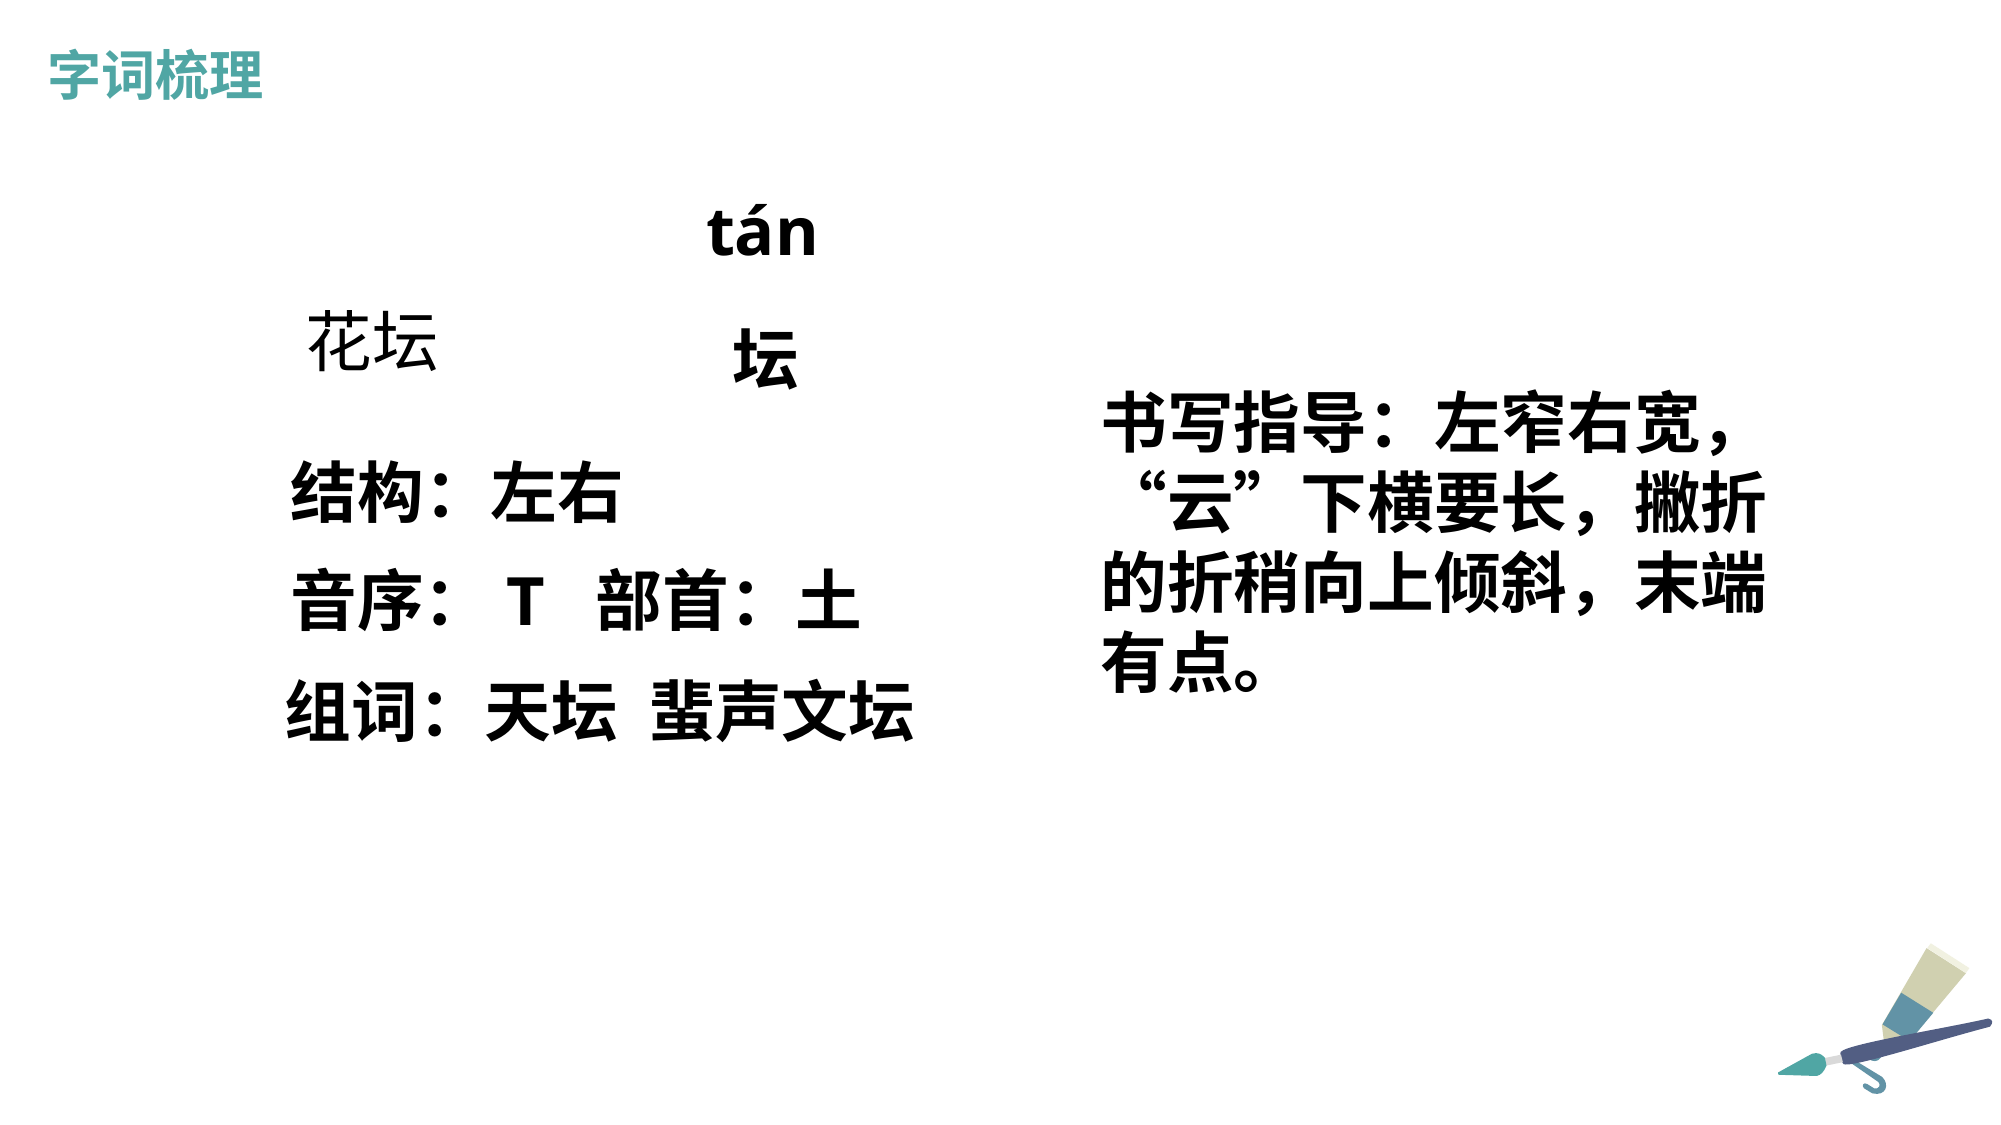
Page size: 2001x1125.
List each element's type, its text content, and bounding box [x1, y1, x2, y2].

text_box 组词：天坛 蜚声文坛 [264, 659, 1046, 760]
text_box 字词梳理 [32, 33, 347, 114]
text_box 音序：T 部首：土 [270, 549, 906, 650]
text_box 坛 [712, 308, 820, 409]
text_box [1811, 945, 1974, 1125]
text_box tán [685, 179, 979, 280]
text_box 花坛 [285, 289, 656, 390]
text_box 书写指导：左窄右宽，“云”下横要长，撇折的折稍向上倾斜，末端有点。 [1079, 369, 1819, 711]
text_box 结构：左右 [270, 441, 783, 542]
